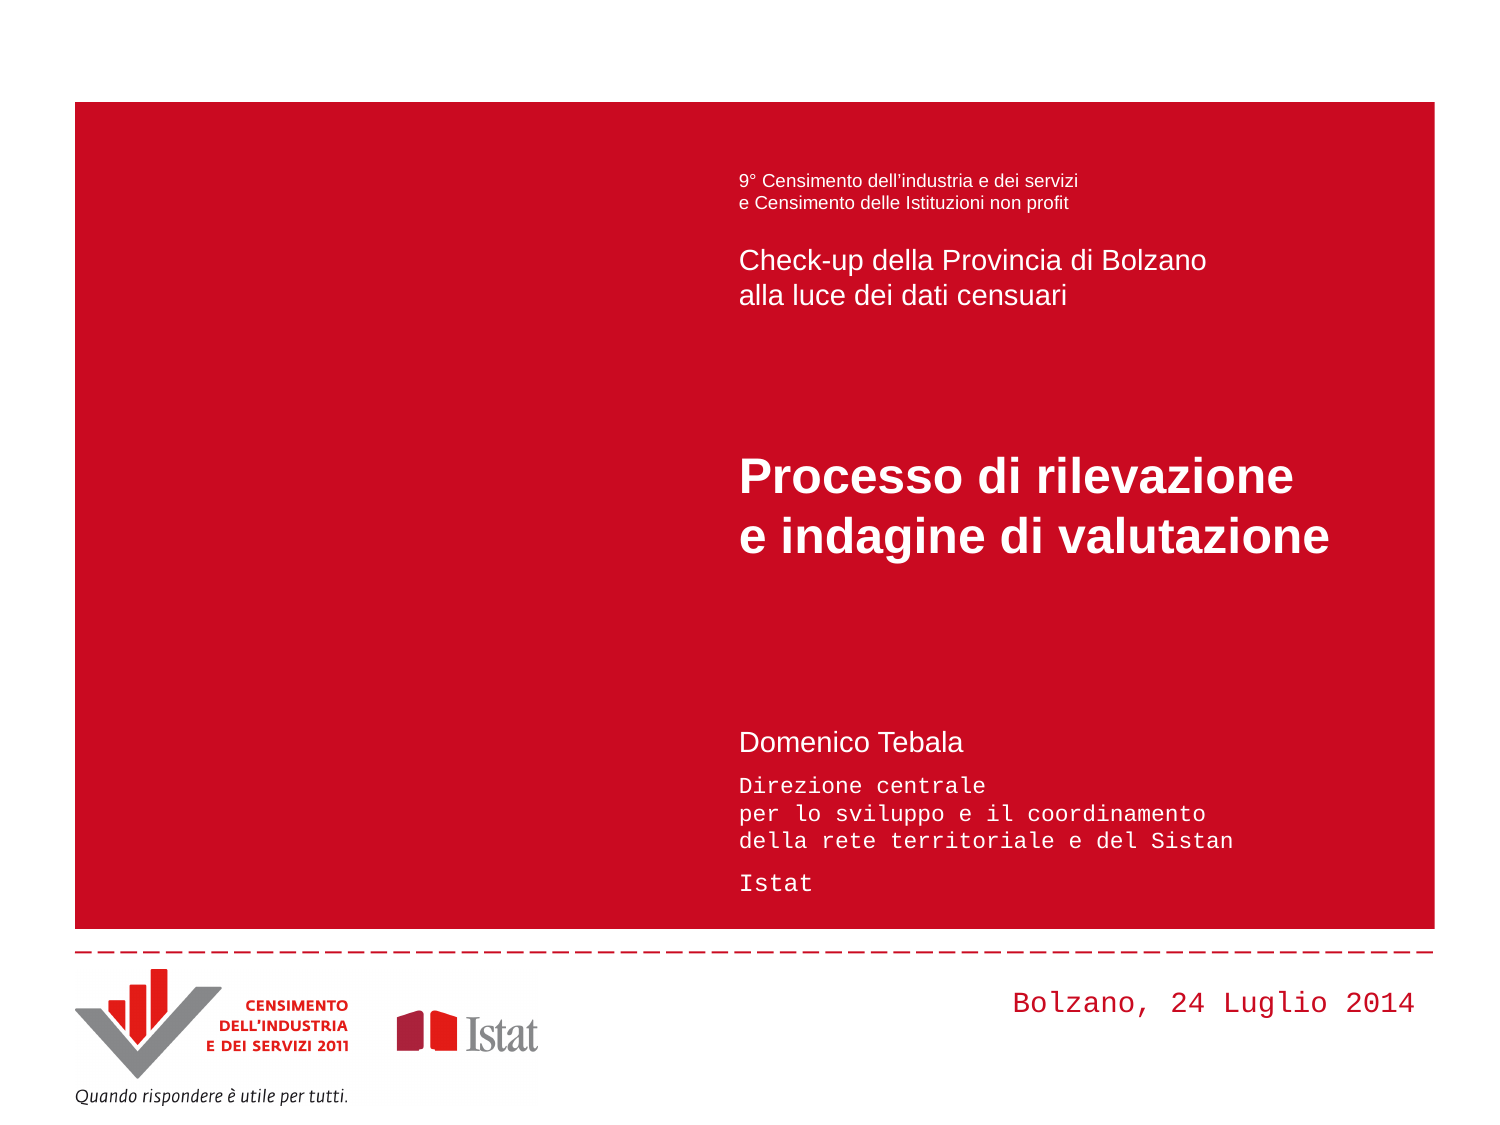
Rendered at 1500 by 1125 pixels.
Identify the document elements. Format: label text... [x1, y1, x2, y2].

text_box Bolzano, 24 Luglio 2014 [998, 976, 1471, 1026]
text_box Domenico Tebala Direzione centrale per lo sviluppo e il coordinamento della rete territoriale e del Sistan Istat [724, 716, 1339, 904]
text_box 9° Censimento dell’industria e dei servizi e Censimento delle Istituzioni non profit Check-up della Provincia di Bolzano alla luce dei dati censuari [724, 161, 1374, 339]
text_box [75, 102, 1435, 929]
text_box Processo di rilevazione e indagine di valutazione [724, 436, 1400, 572]
picture [74, 969, 538, 1107]
